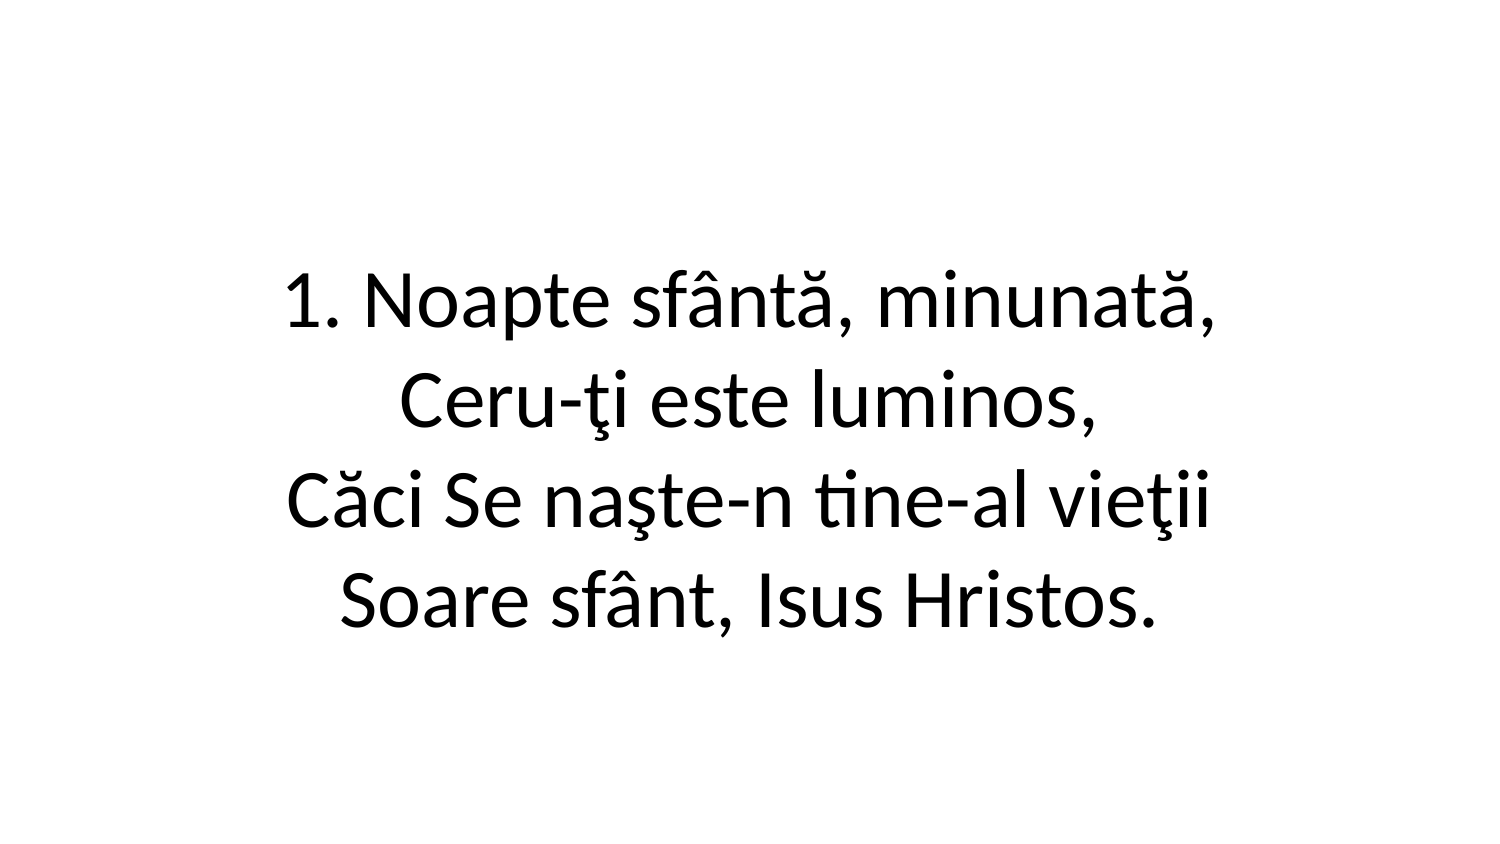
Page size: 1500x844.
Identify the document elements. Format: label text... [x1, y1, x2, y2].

text_box 1. Noapte sfântă, minunată, Ceru-ţi este luminos, Căci Se naşte-n tine-al vieţii Soare sfânt, Isus Hristos. [265, 192, 1234, 652]
